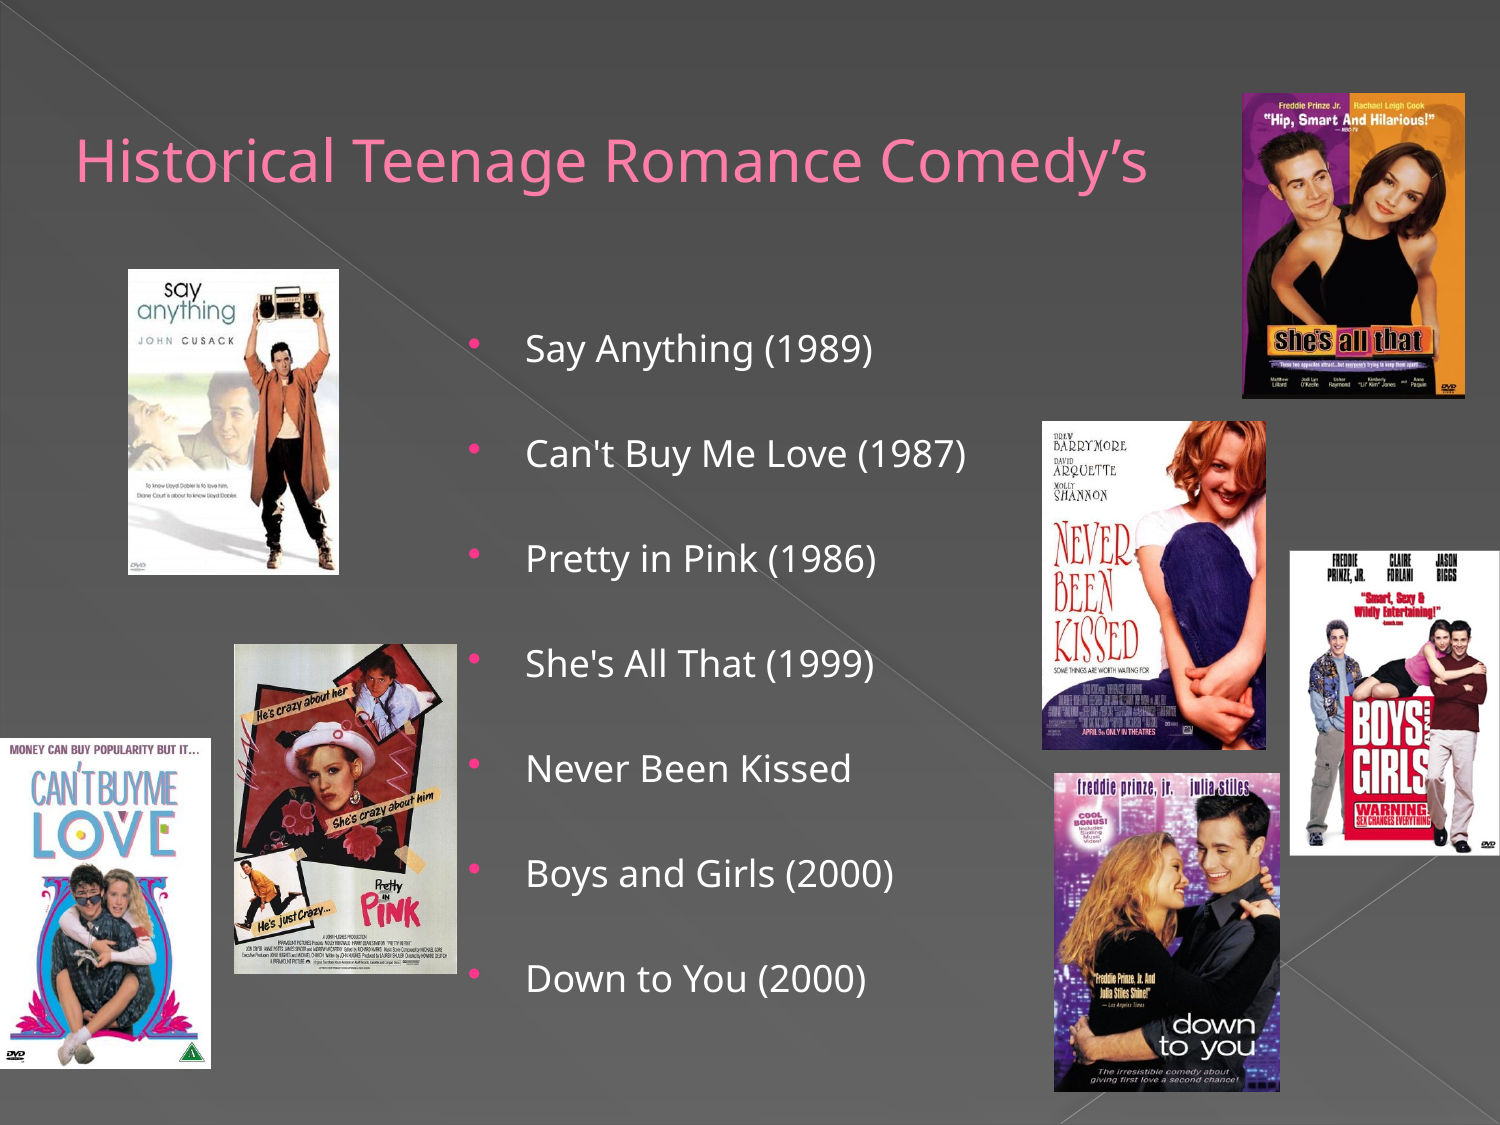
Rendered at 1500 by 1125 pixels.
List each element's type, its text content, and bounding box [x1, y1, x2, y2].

picture [234, 644, 458, 974]
picture [1241, 93, 1465, 399]
picture [1042, 421, 1266, 751]
picture [128, 269, 340, 575]
title Historical Teenage Romance Comedy’s [0, 43, 1350, 274]
list Say Anything (1989) Can't Buy Me Love (1987) Pretty in Pink (1986) She's All That (1999) Never Been Kissed Boys and Girls (2000) Down to You (2000) [445, 269, 1108, 1012]
picture [0, 737, 212, 1069]
picture [1289, 550, 1500, 856]
picture [1054, 773, 1280, 1093]
